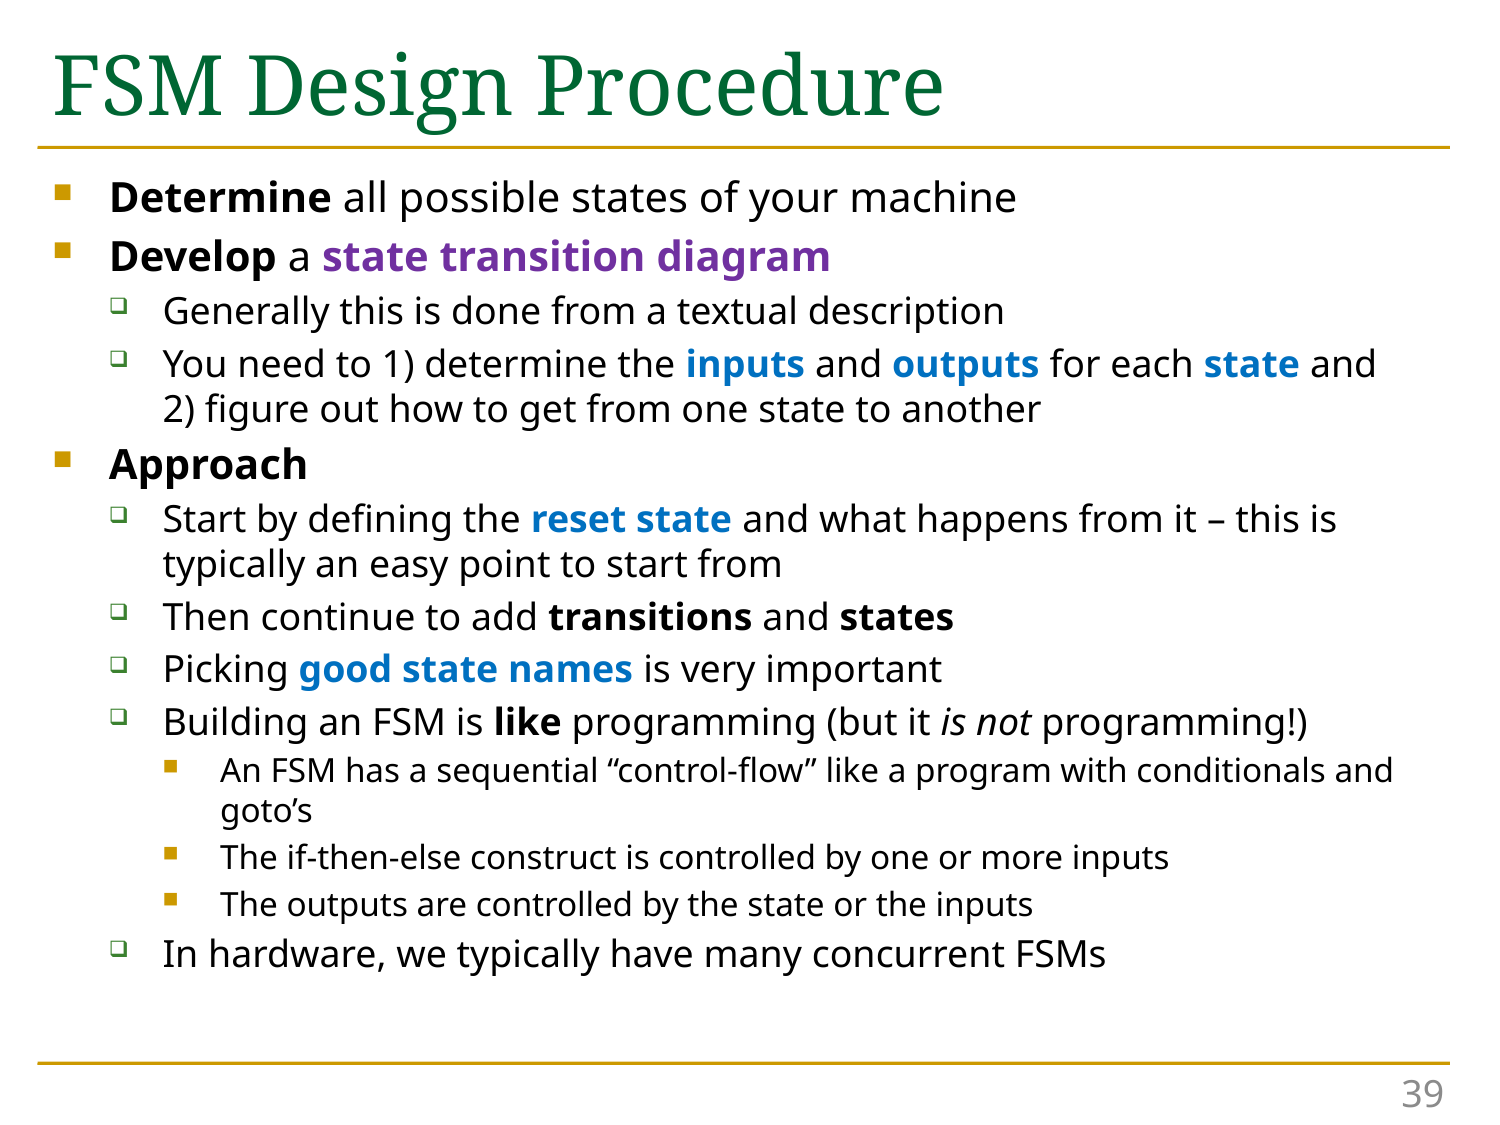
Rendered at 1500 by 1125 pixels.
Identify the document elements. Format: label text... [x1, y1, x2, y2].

slide_number 39 [1121, 1066, 1460, 1125]
title FSM Design Procedure [37, 24, 1450, 163]
list Determine all possible states of your machine Develop a state transition diagram Generally this is done from a textual description You need to 1) determine the inputs and outputs for each state and 2) figure out how to get from one state to another Approach Start by defining the reset state and what happens from it – this is typically an easy point to start from Then continue to add transitions and states Picking good state names is very important Building an FSM is like programming (but it is not programming!) An FSM has a sequential “control-flow” like a program with conditionals and goto’s The if-then-else construct is controlled by one or more inputs The outputs are controlled by the state or the inputs In hardware, we typically have many concurrent FSMs [37, 163, 1450, 1016]
